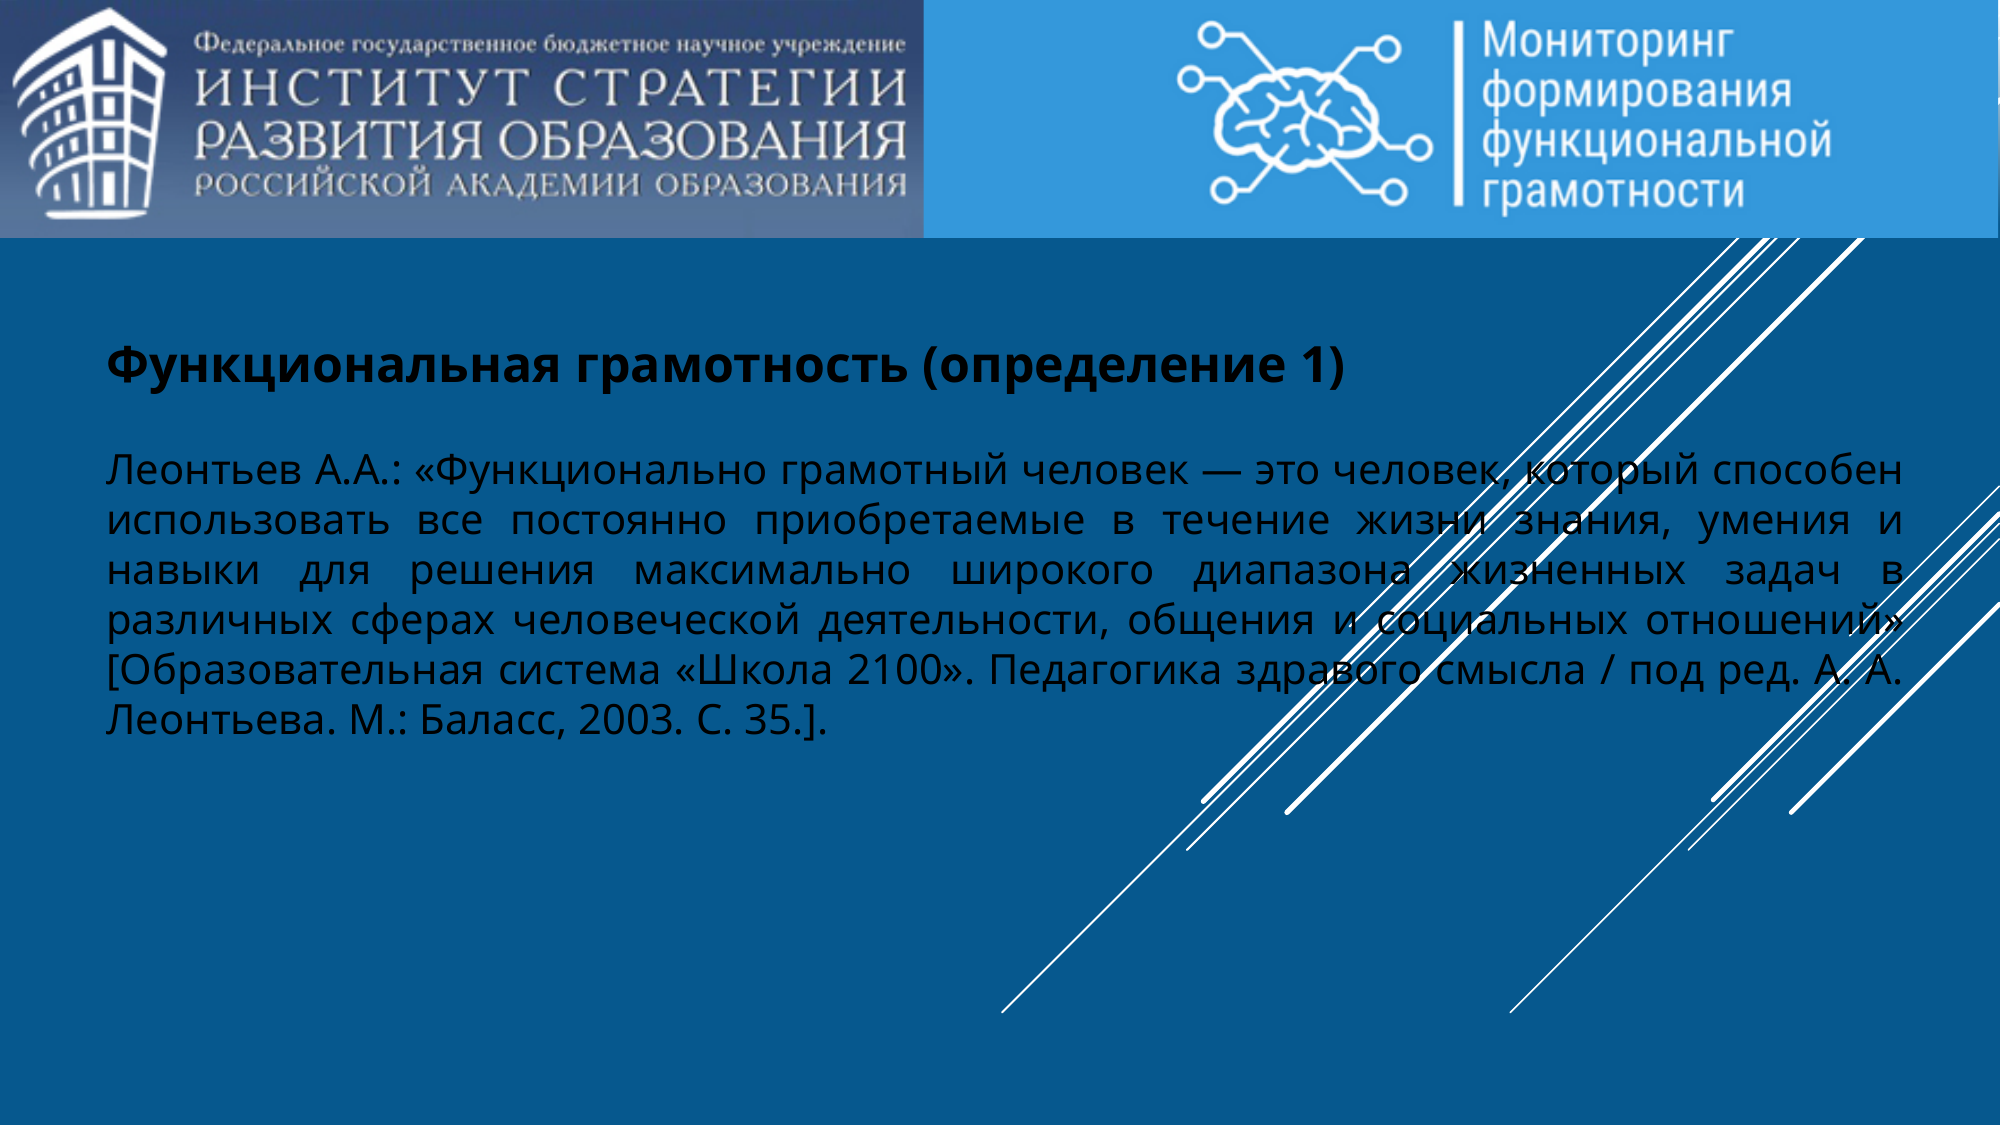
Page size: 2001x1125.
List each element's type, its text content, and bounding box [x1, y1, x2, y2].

picture [0, 0, 1999, 238]
text_box Функциональная грамотность (определение 1) Леонтьев А.А.: «Функционально грамотный человек — это человек, который способен использовать все постоянно приобретаемые в течение жизни знания, умения и навыки для решения максимально широкого диапазона жизненных задач в различных сферах человеческой деятельности, общения и социальных отношений» [Образовательная система «Школа 2100». Педагогика здравого смысла / под ред. А. А. Леонтьева. М.: Баласс, 2003. С. 35.]. [91, 325, 1920, 751]
